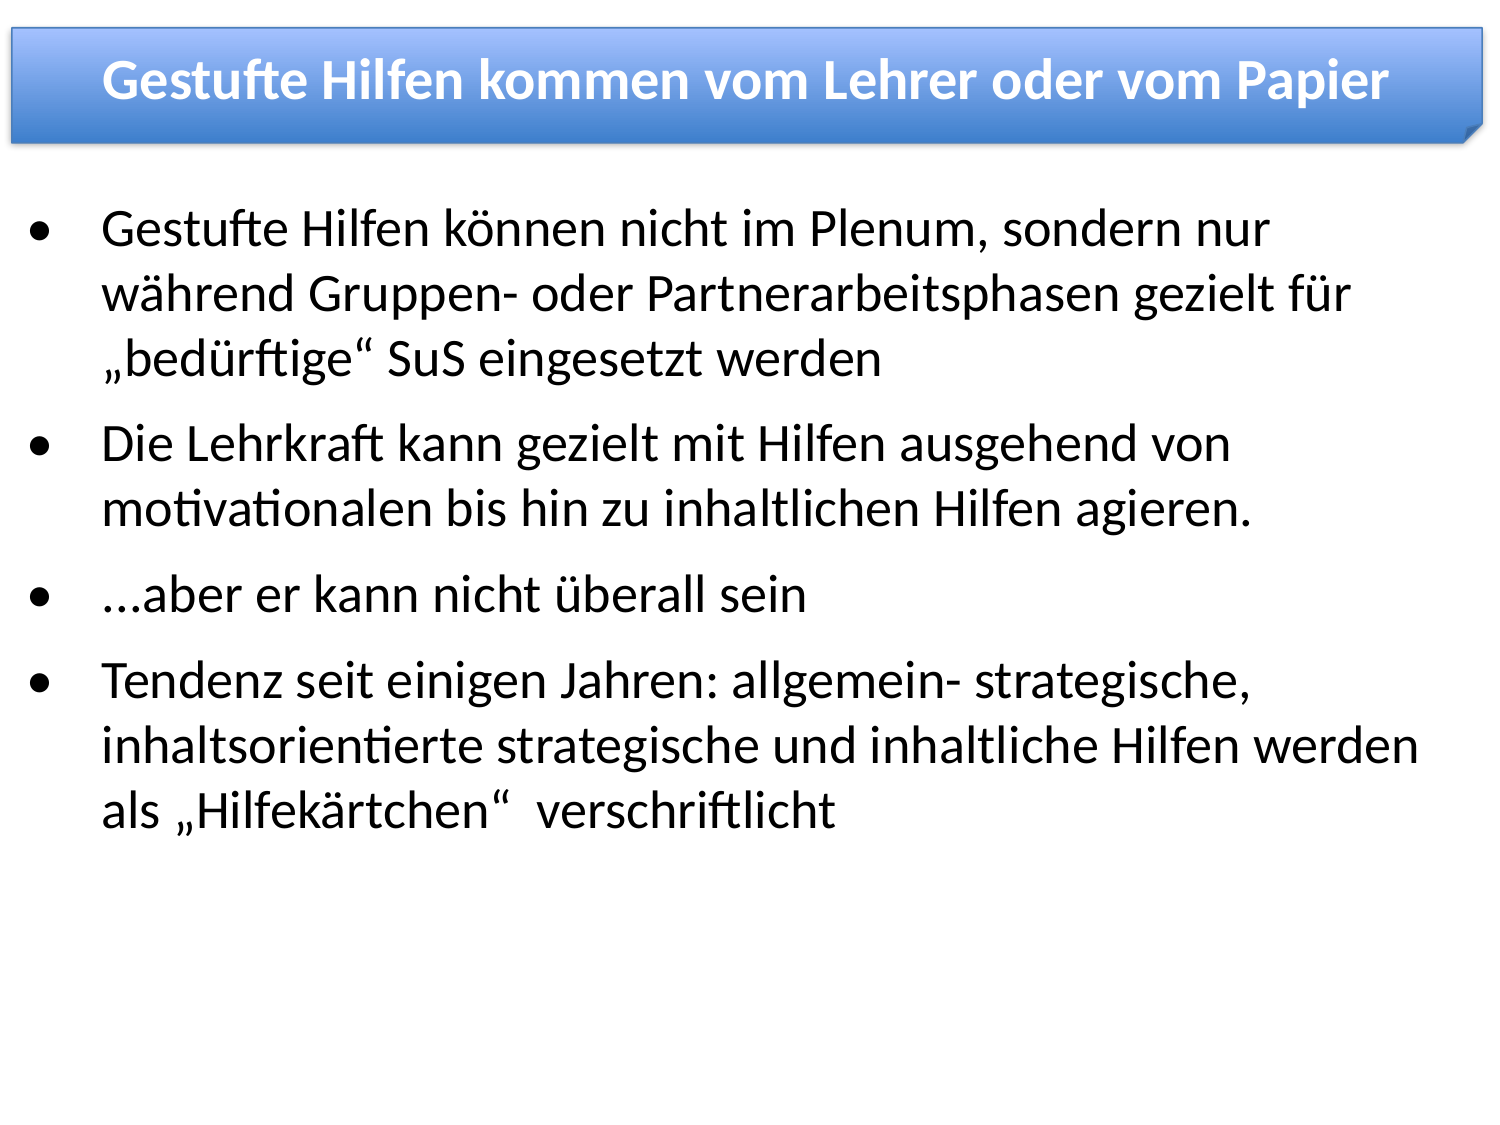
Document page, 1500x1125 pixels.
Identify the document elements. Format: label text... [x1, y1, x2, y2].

text_box • Gestufte Hilfen können nicht im Plenum, sondern nur während Gruppen- oder Partnerarbeitsphasen gezielt für „bedürftige“ SuS eingesetzt werden • Die Lehrkraft kann gezielt mit Hilfen ausgehend von motivationalen bis hin zu inhaltlichen Hilfen agieren. • ...aber er kann nicht überall sein • Tendenz seit einigen Jahren: allgemein- strategische, inhaltsorientierte strategische und inhaltliche Hilfen werden als „Hilfekärtchen“ verschriftlicht [11, 184, 1483, 847]
text_box Gestufte Hilfen kommen vom Lehrer oder vom Papier [11, 26, 1483, 144]
